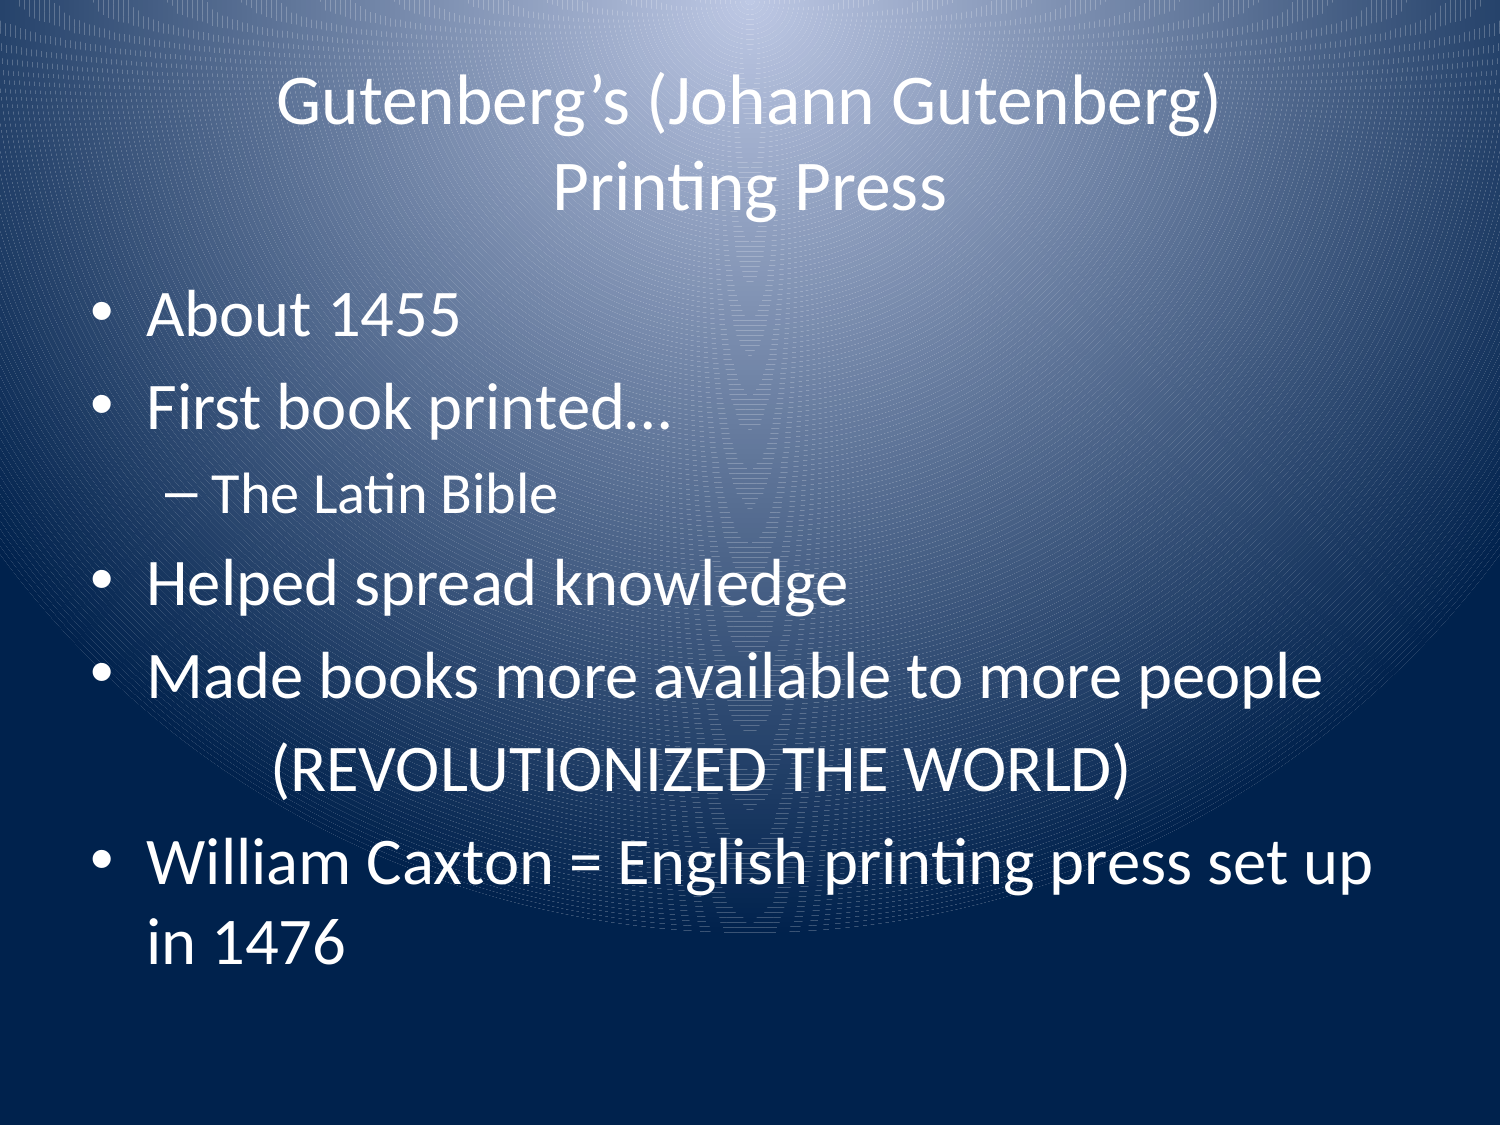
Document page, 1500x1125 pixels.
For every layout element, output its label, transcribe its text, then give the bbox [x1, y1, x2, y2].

title Gutenberg’s (Johann Gutenberg) Printing Press [75, 45, 1425, 233]
list About 1455 First book printed… The Latin Bible Helped spread knowledge Made books more available to more people (REVOLUTIONIZED THE WORLD) William Caxton = English printing press set up in 1476 [75, 262, 1425, 1005]
